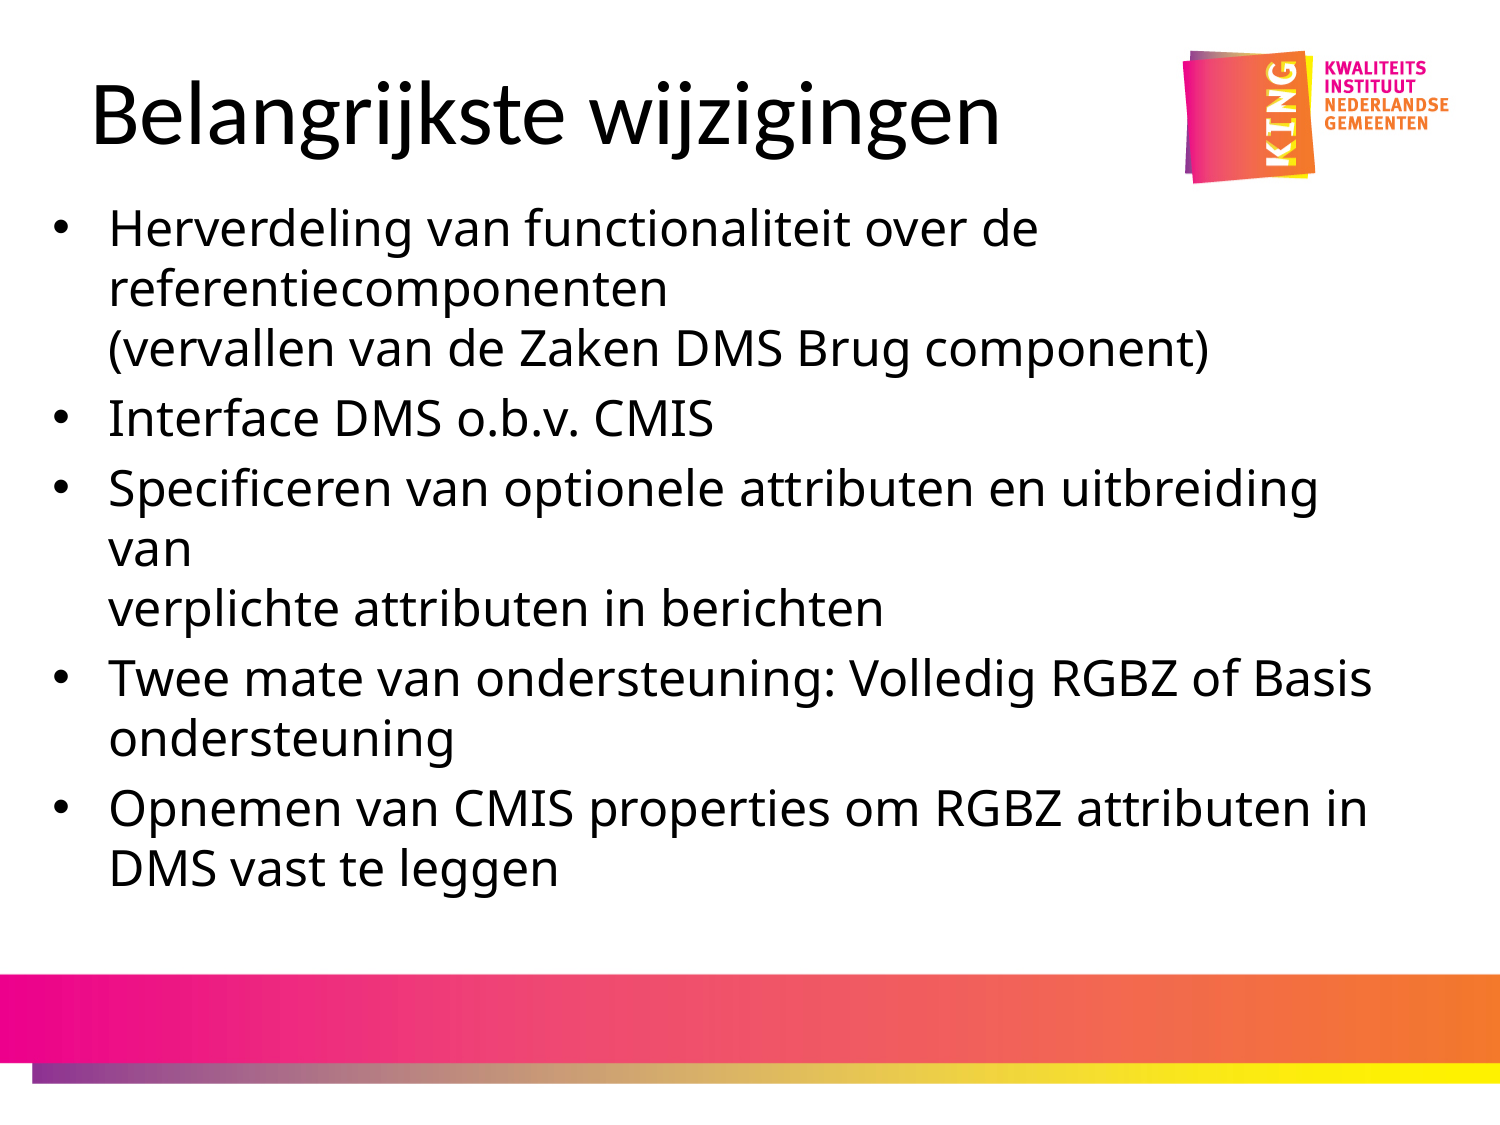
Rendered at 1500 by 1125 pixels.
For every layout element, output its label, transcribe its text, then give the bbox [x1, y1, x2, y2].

title Belangrijkste wijzigingen [75, 45, 1425, 188]
list Herverdeling van functionaliteit over de referentiecomponenten (vervallen van de Zaken DMS Brug component) Interface DMS o.b.v. CMIS Specificeren van optionele attributen en uitbreiding van verplichte attributen in berichten Twee mate van ondersteuning: Volledig RGBZ of Basis ondersteuning Opnemen van CMIS properties om RGBZ attributen in DMS vast te leggen [36, 188, 1426, 932]
picture [0, 0, 1500, 1125]
